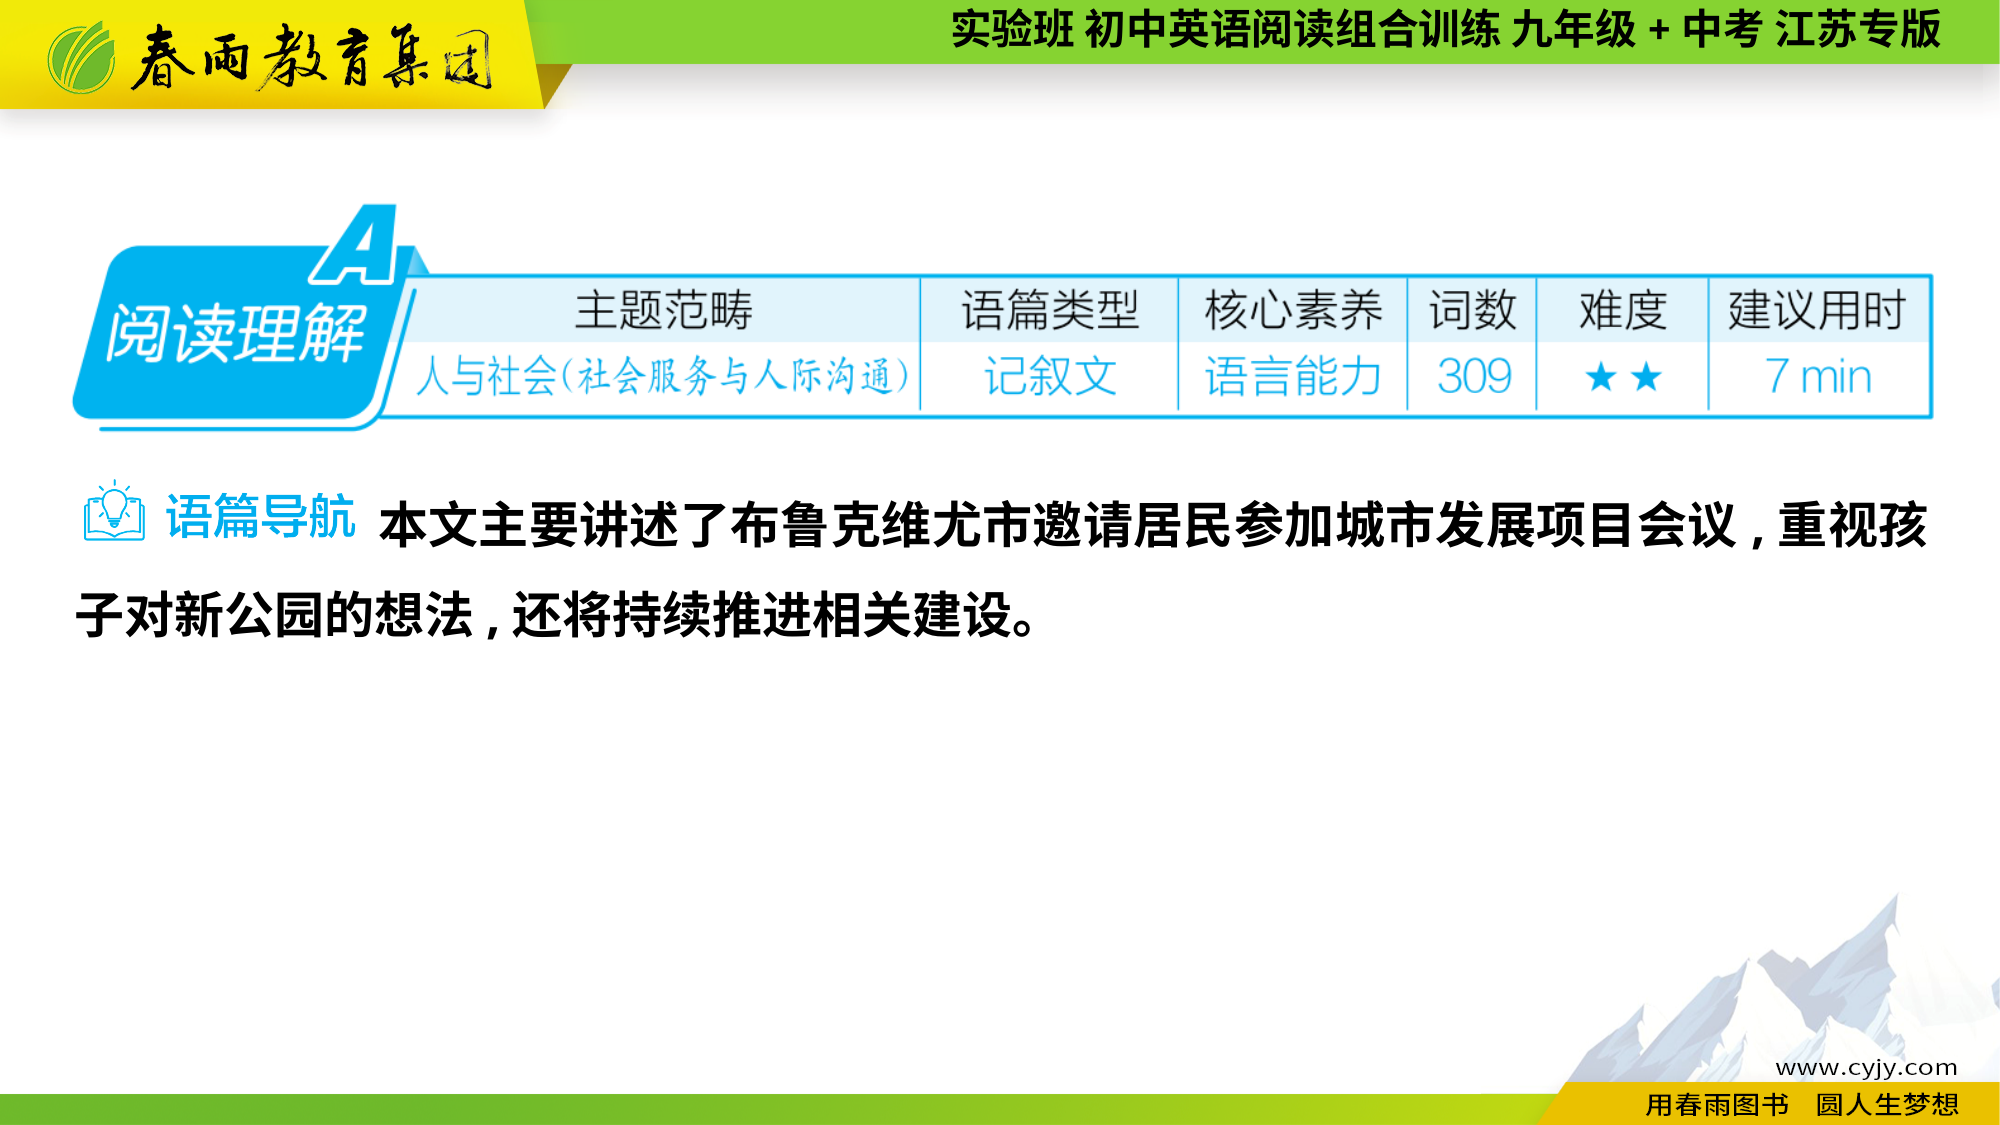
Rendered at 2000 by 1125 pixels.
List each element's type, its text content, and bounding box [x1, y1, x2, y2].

picture [0, 0, 2000, 1125]
list 本文主要讲述了布鲁克维尤市邀请居民参加城市发展项目会议,重视孩子对新公园的想法,还将持续推进相关建设。 [59, 456, 1944, 642]
